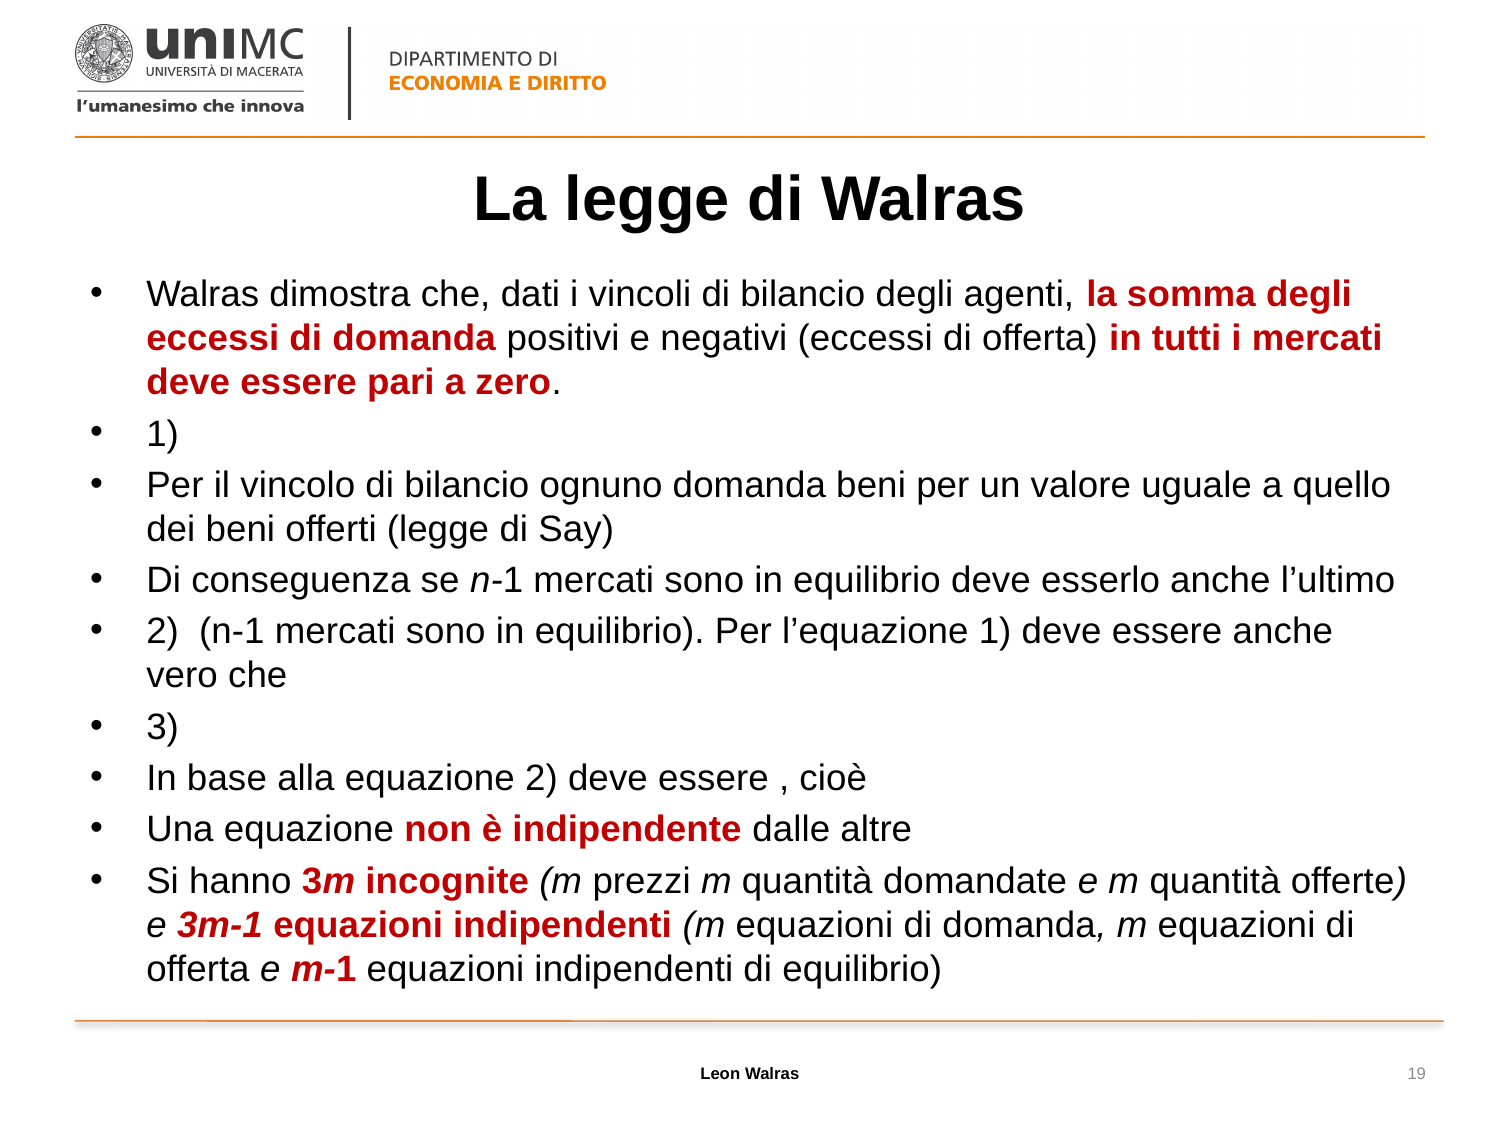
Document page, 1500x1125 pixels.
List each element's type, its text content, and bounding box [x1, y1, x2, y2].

title La legge di Walras [75, 149, 1425, 241]
picture [75, 24, 1425, 138]
footer Leon Walras [512, 1042, 988, 1103]
slide_number 19 [1091, 1042, 1442, 1103]
